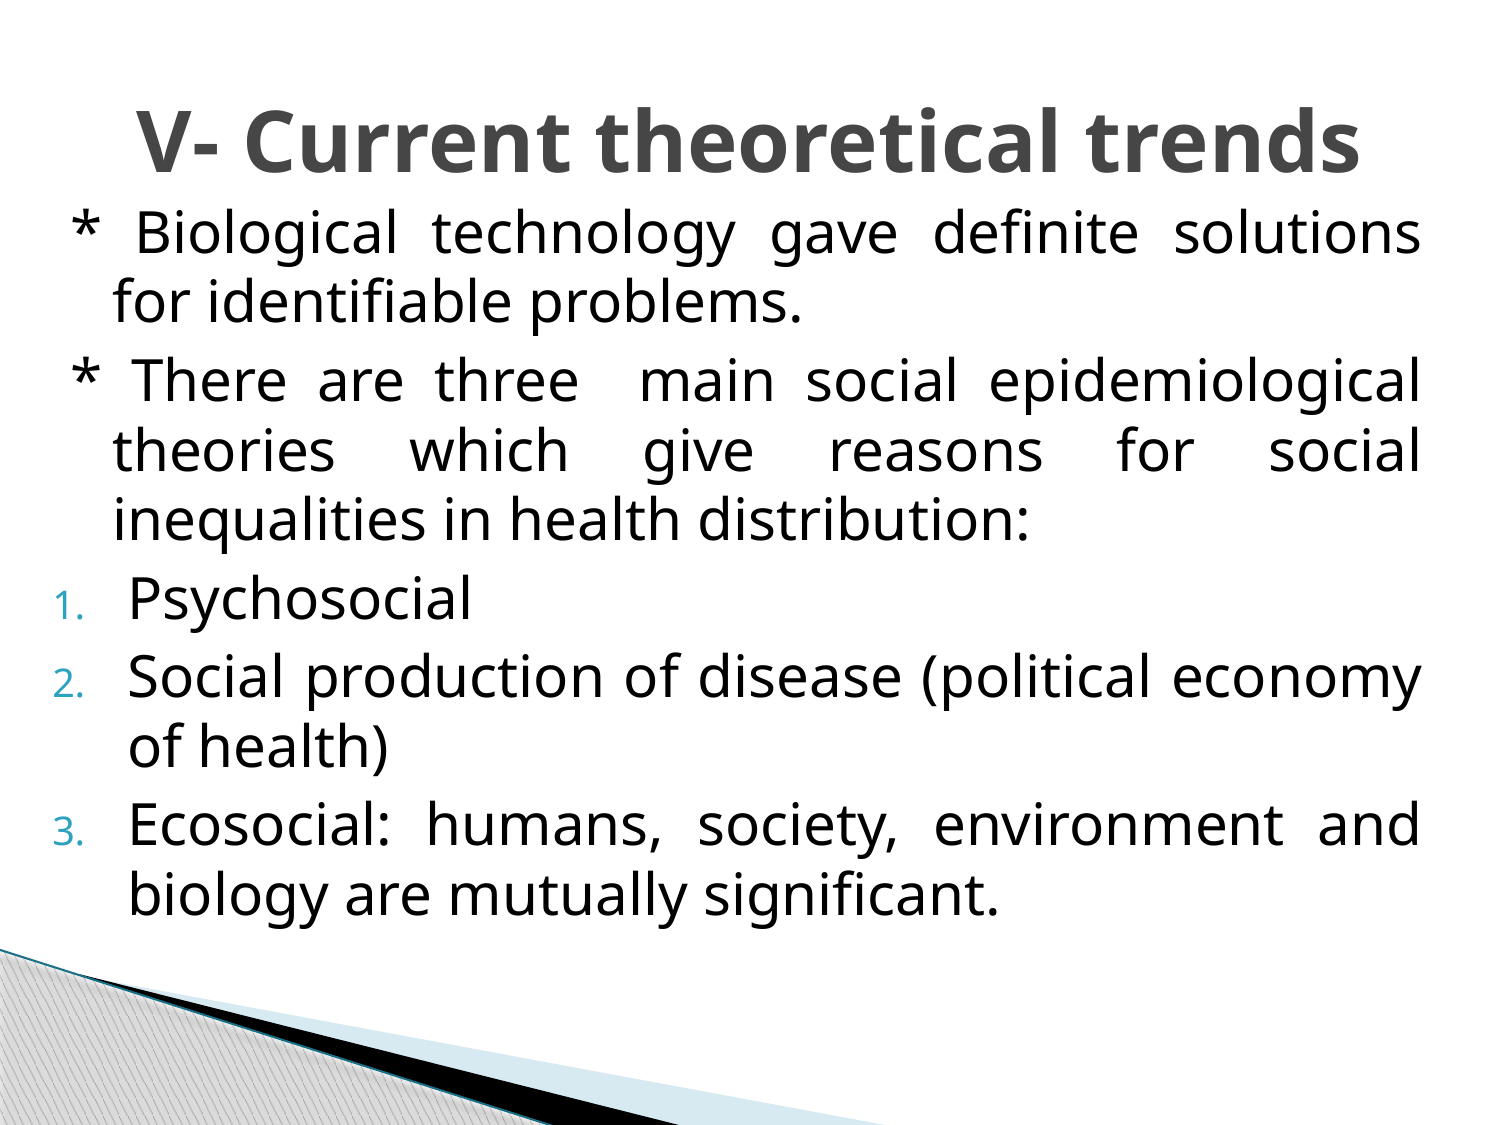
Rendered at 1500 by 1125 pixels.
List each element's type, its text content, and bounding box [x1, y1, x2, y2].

list * Biological technology gave definite solutions for identifiable problems. * There are three main social epidemiological theories which give reasons for social inequalities in health distribution: Psychosocial Social production of disease (political economy of health) Ecosocial: humans, society, environment and biology are mutually significant. [37, 187, 1438, 1100]
title V- Current theoretical trends [75, 45, 1425, 187]
